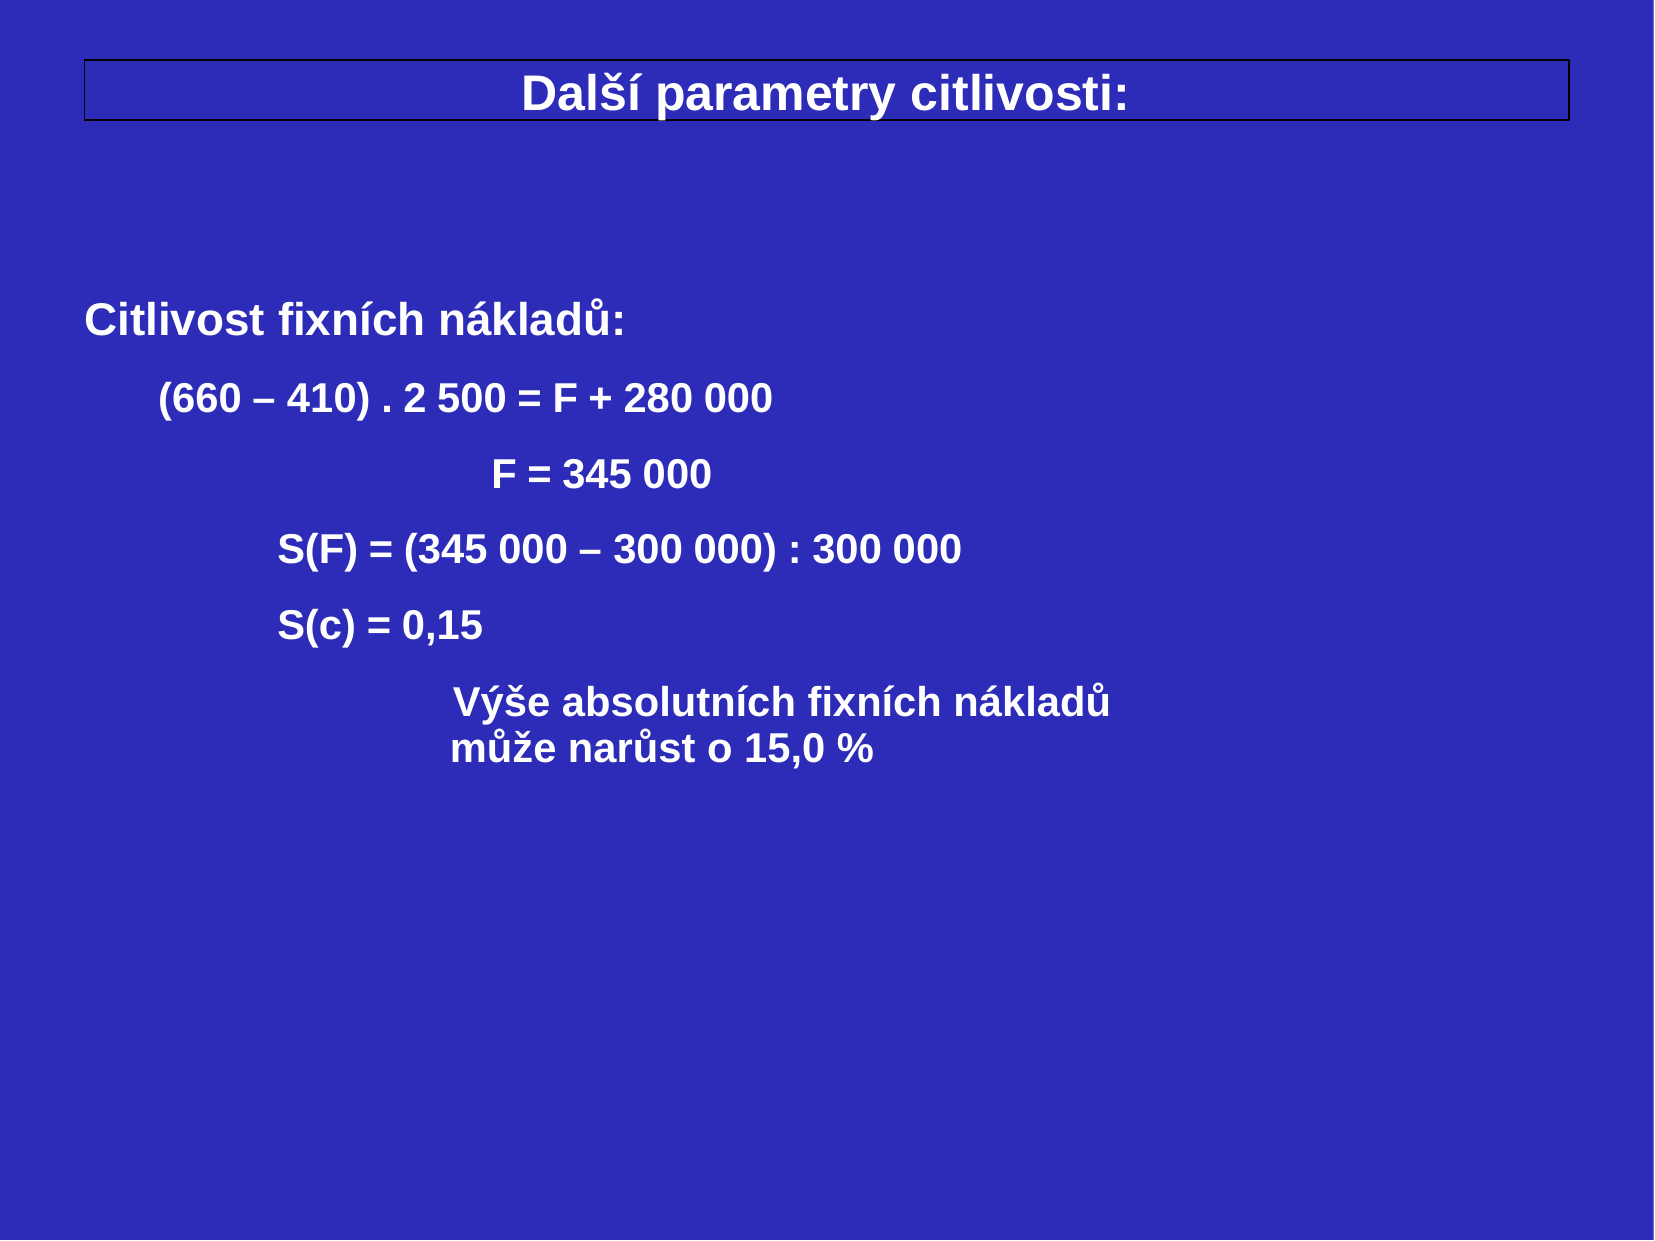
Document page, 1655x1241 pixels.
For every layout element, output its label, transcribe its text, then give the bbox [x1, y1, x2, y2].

text_box Další parametry citlivosti: [84, 60, 1569, 121]
text_box Citlivost fixních nákladů: (660 – 410) . 2 500 = F + 280 000 F = 345 000 S(F) = (345 000 – 300 000) : 300 000 S(c) = 0,15 Výše absolutních fixních nákladů může narůst o 15,0 % [82, 290, 1113, 771]
text_box [0, 0, 1654, 1240]
